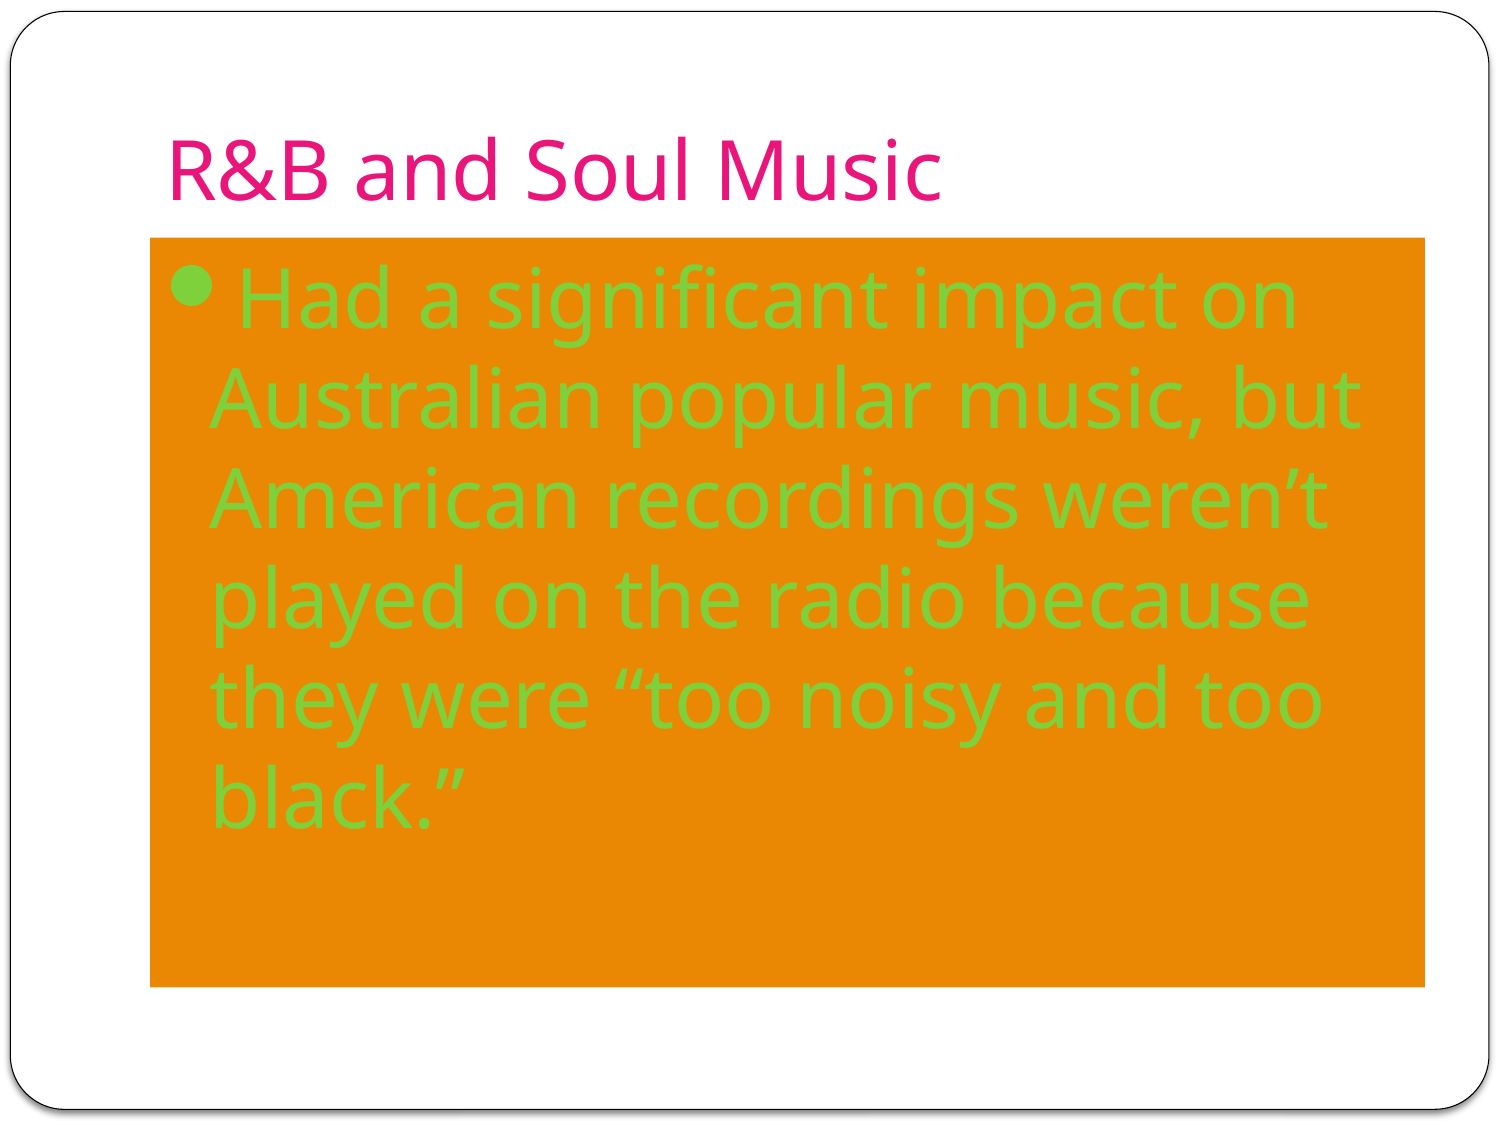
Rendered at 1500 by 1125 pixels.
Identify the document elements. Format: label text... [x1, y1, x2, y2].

title R&B and Soul Music [149, 44, 1426, 233]
list Had a significant impact on Australian popular music, but American recordings weren’t played on the radio because they were “too noisy and too black.” [149, 237, 1426, 988]
